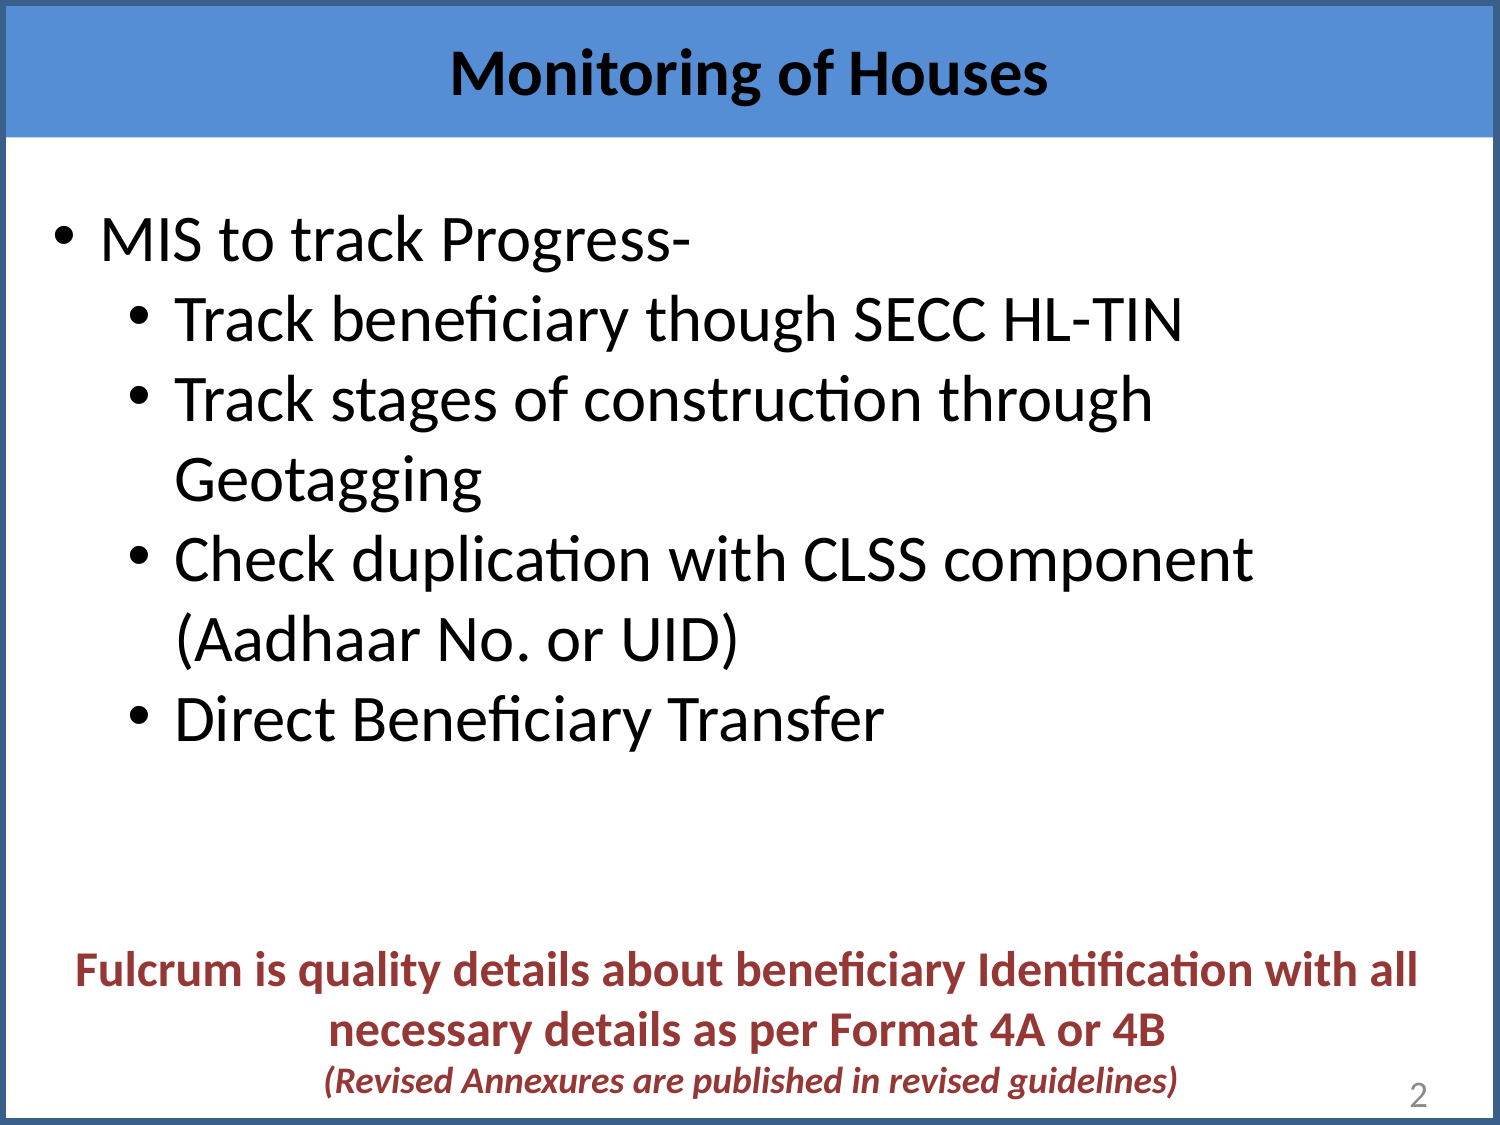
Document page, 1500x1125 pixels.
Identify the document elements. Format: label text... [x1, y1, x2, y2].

text_box MIS to track Progress- Track beneficiary though SECC HL-TIN Track stages of construction through Geotagging Check duplication with CLSS component (Aadhaar No. or UID) Direct Beneficiary Transfer [37, 187, 1438, 842]
text_box [0, 0, 1500, 1125]
text_box Fulcrum is quality details about beneficiary Identification with all necessary details as per Format 4A or 4B (Revised Annexures are published in revised guidelines) [37, 928, 1457, 1109]
